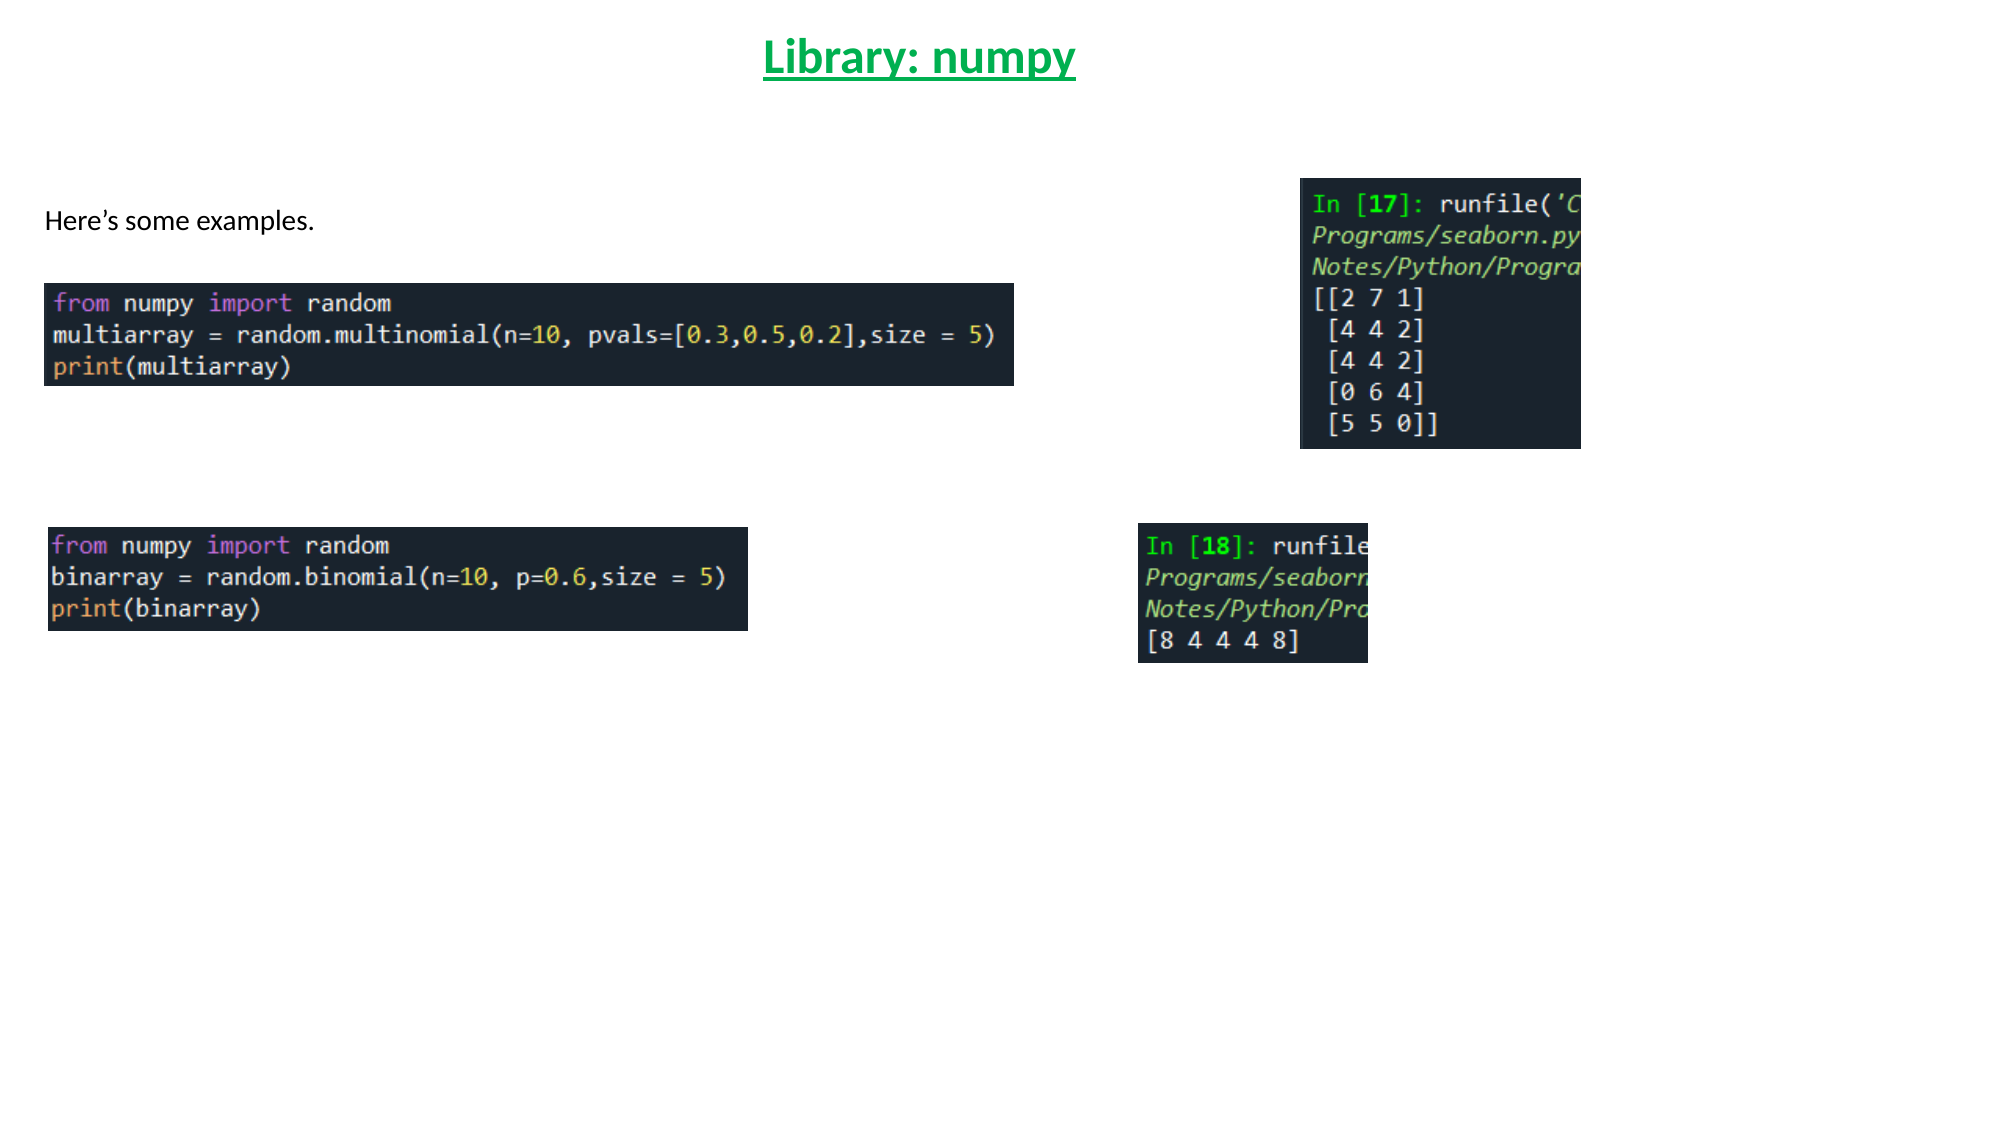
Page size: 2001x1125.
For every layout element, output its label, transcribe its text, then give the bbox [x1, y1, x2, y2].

picture [44, 283, 1014, 386]
picture [1137, 523, 1368, 663]
text_box Here’s some examples. [30, 194, 384, 244]
text_box Library: numpy [748, 16, 1092, 92]
picture [48, 527, 748, 631]
picture [1300, 178, 1581, 449]
